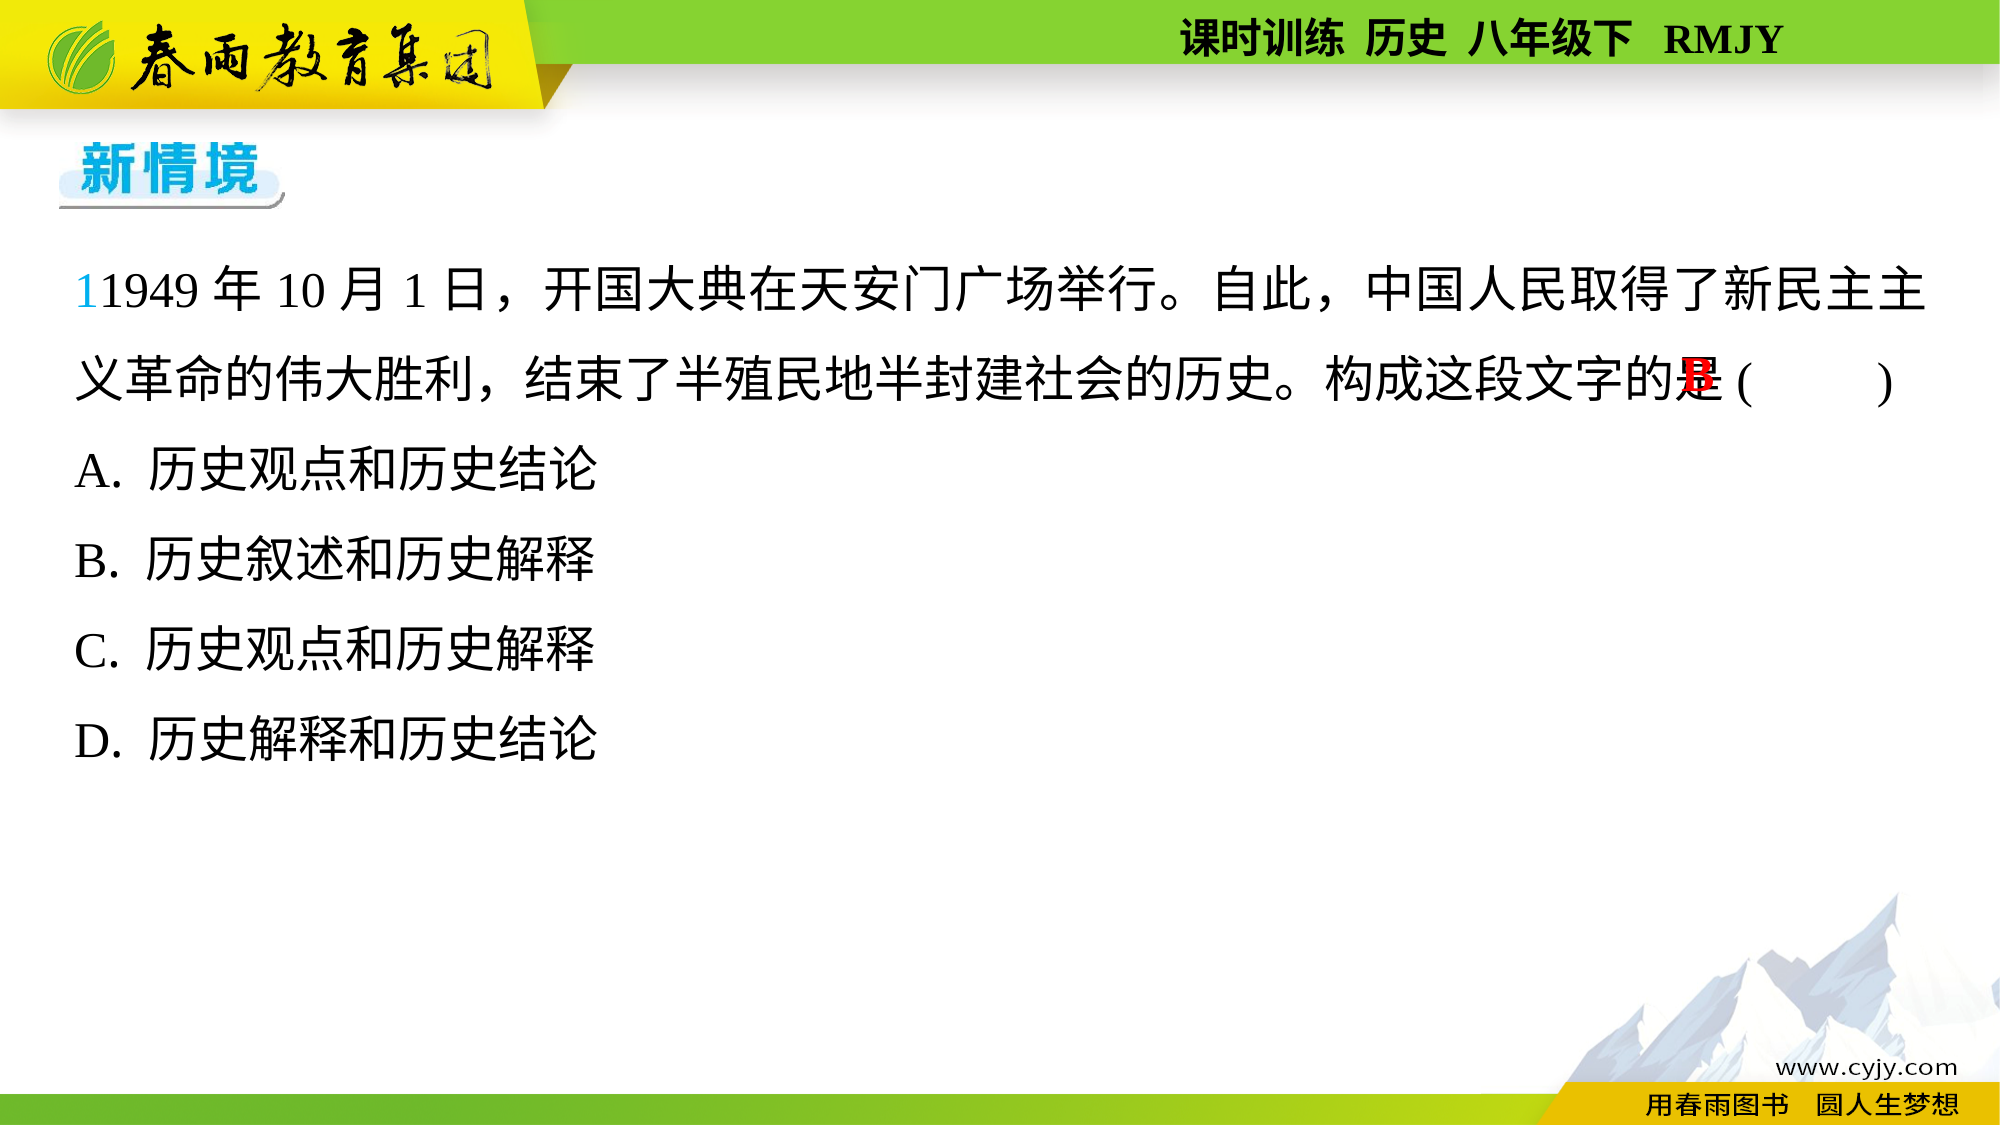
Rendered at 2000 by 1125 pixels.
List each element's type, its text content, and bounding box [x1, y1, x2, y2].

picture [0, 0, 2000, 1125]
text_box B [1666, 333, 1730, 409]
list 11949年10月1日，开国大典在天安门广场举行。自此，中国人民取得了新民主主义革命的伟大胜利，结束了半殖民地半封建社会的历史。构成这段文字的是( ) A. 历史观点和历史结论 B. 历史叙述和历史解释 C. 历史观点和历史解释 D. 历史解释和历史结论 [59, 220, 1944, 770]
